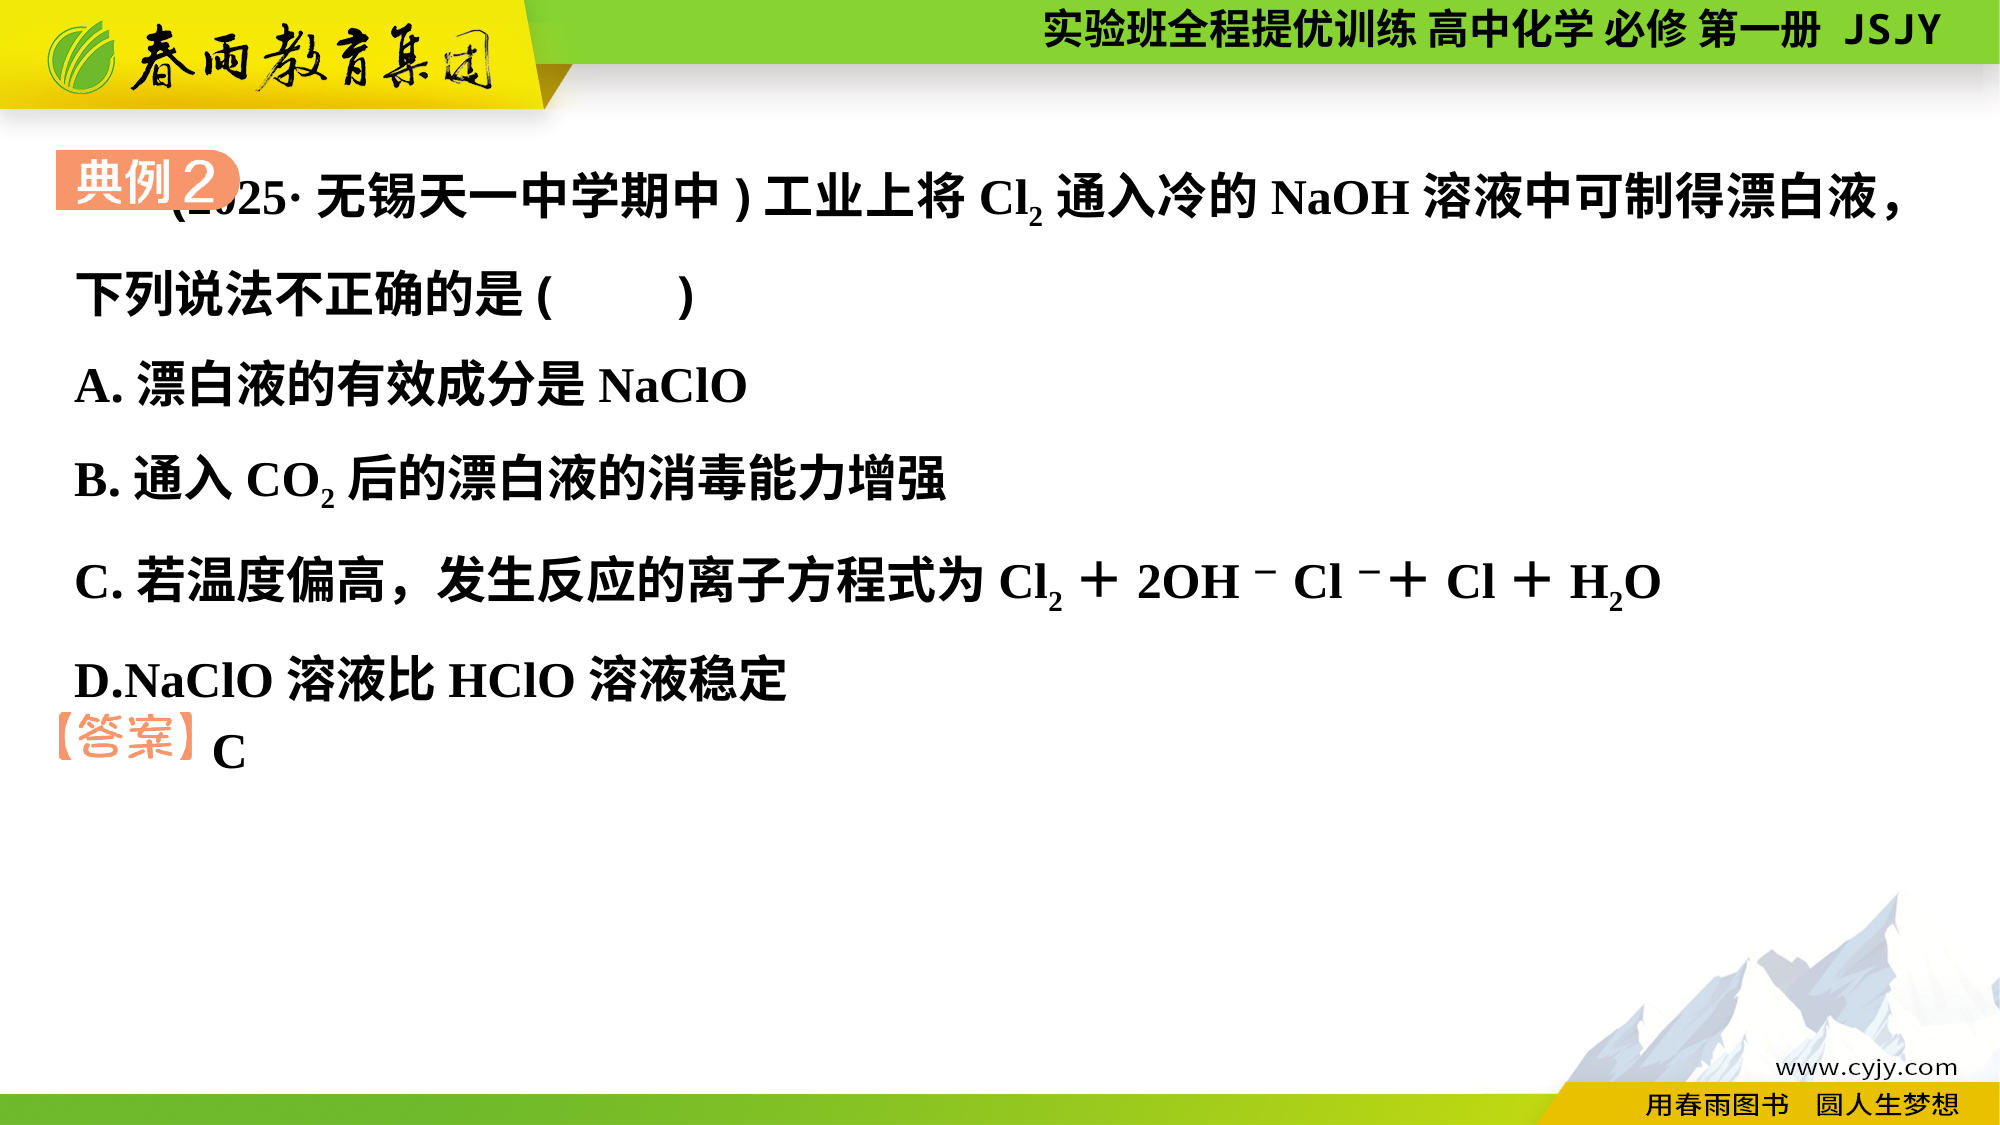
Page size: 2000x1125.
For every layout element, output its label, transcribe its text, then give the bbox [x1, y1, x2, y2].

text_box C [59, 680, 1944, 786]
picture [0, 0, 2000, 1125]
